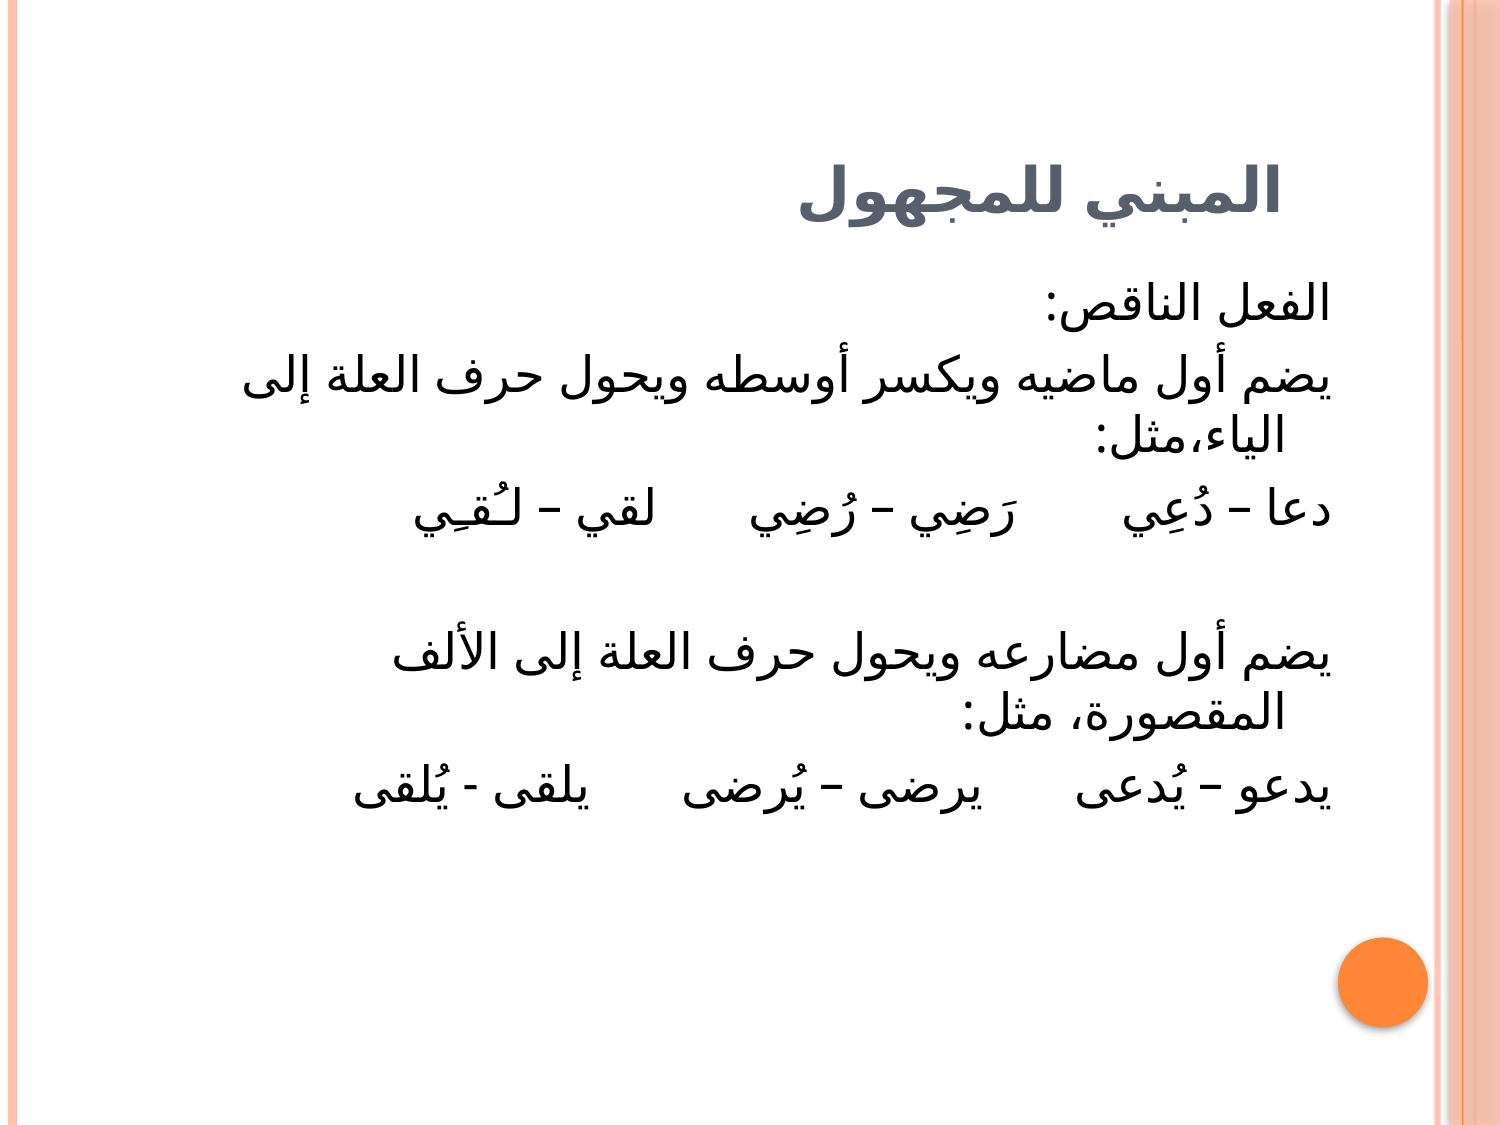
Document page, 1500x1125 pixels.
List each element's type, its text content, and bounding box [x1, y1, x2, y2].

list الفعل الناقص: يضم أول ماضيه ويكسر أوسطه ويحول حرف العلة إلى الياء،مثل: دعا – دُعِي رَضِي – رُضِي لقي – لـُقـِي يضم أول مضارعه ويحول حرف العلة إلى الألف المقصورة، مثل: يدعو – يُدعى يرضى – يُرضى يلقى - يُلقى [210, 262, 1348, 985]
title المبني للمجهول [75, 45, 1300, 233]
